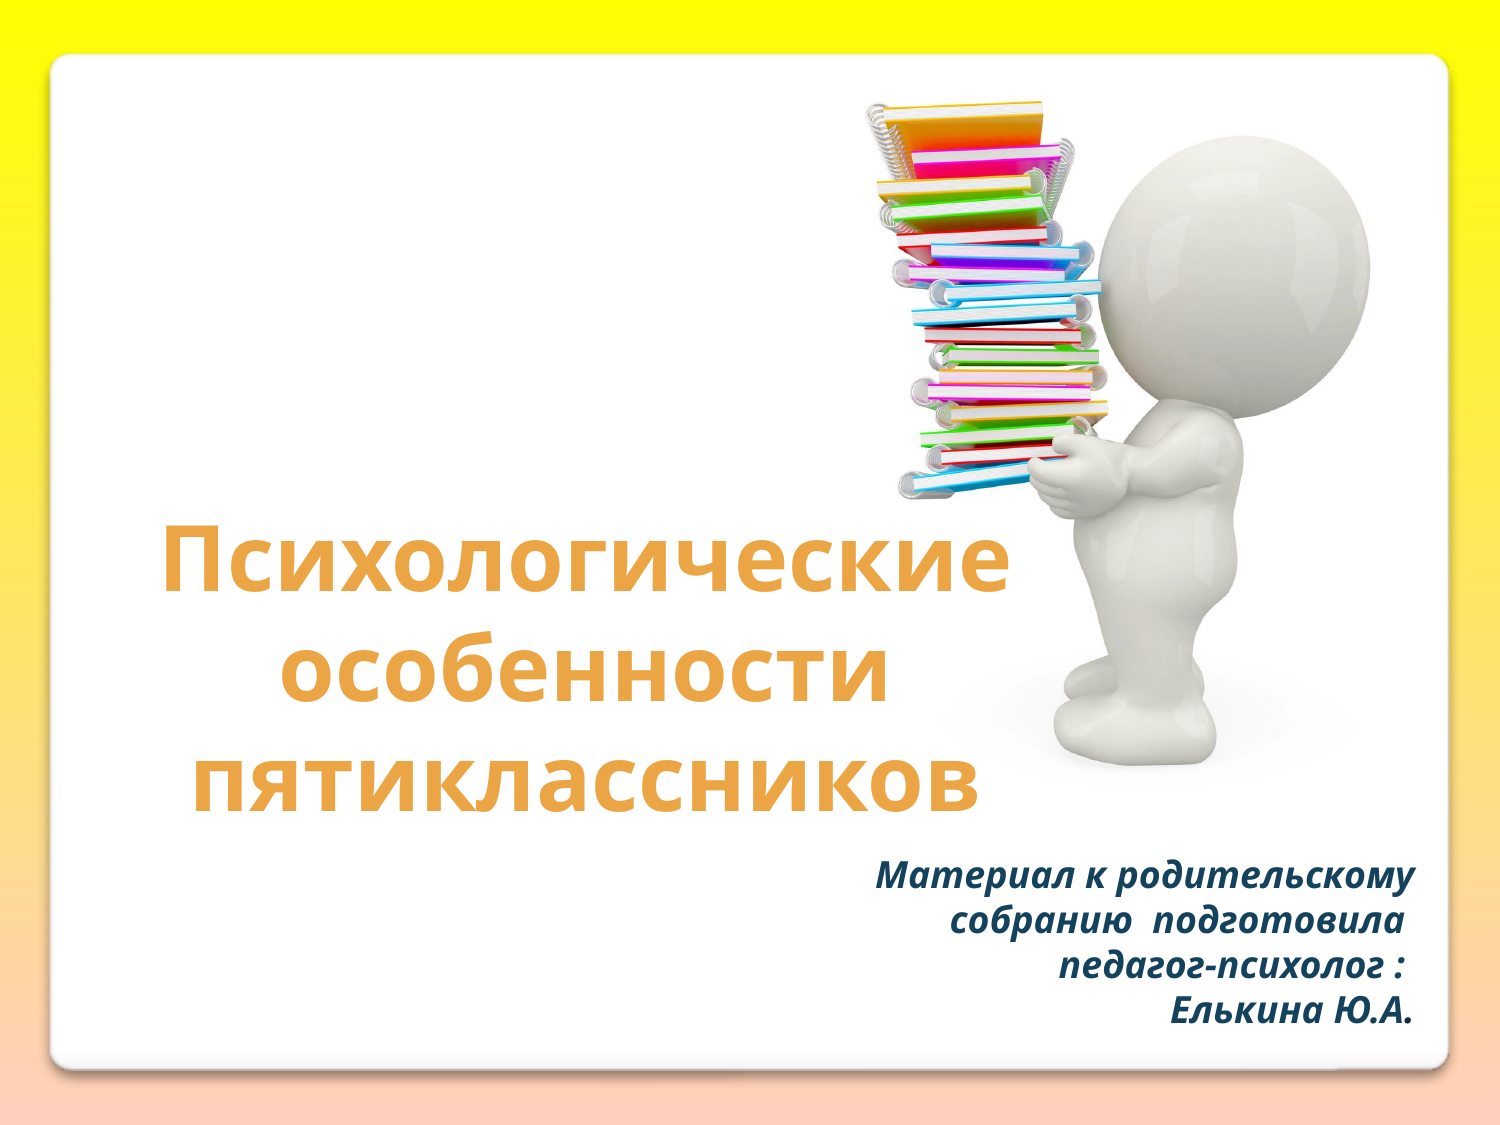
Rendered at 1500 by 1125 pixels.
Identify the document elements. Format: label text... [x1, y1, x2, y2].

text_box Психологические особенности пятиклассников [70, 492, 1102, 837]
text_box Материал к родительскому собранию подготовила педагог-психолог : Елькина Ю.А. [761, 843, 1430, 1039]
picture [808, 58, 1424, 809]
